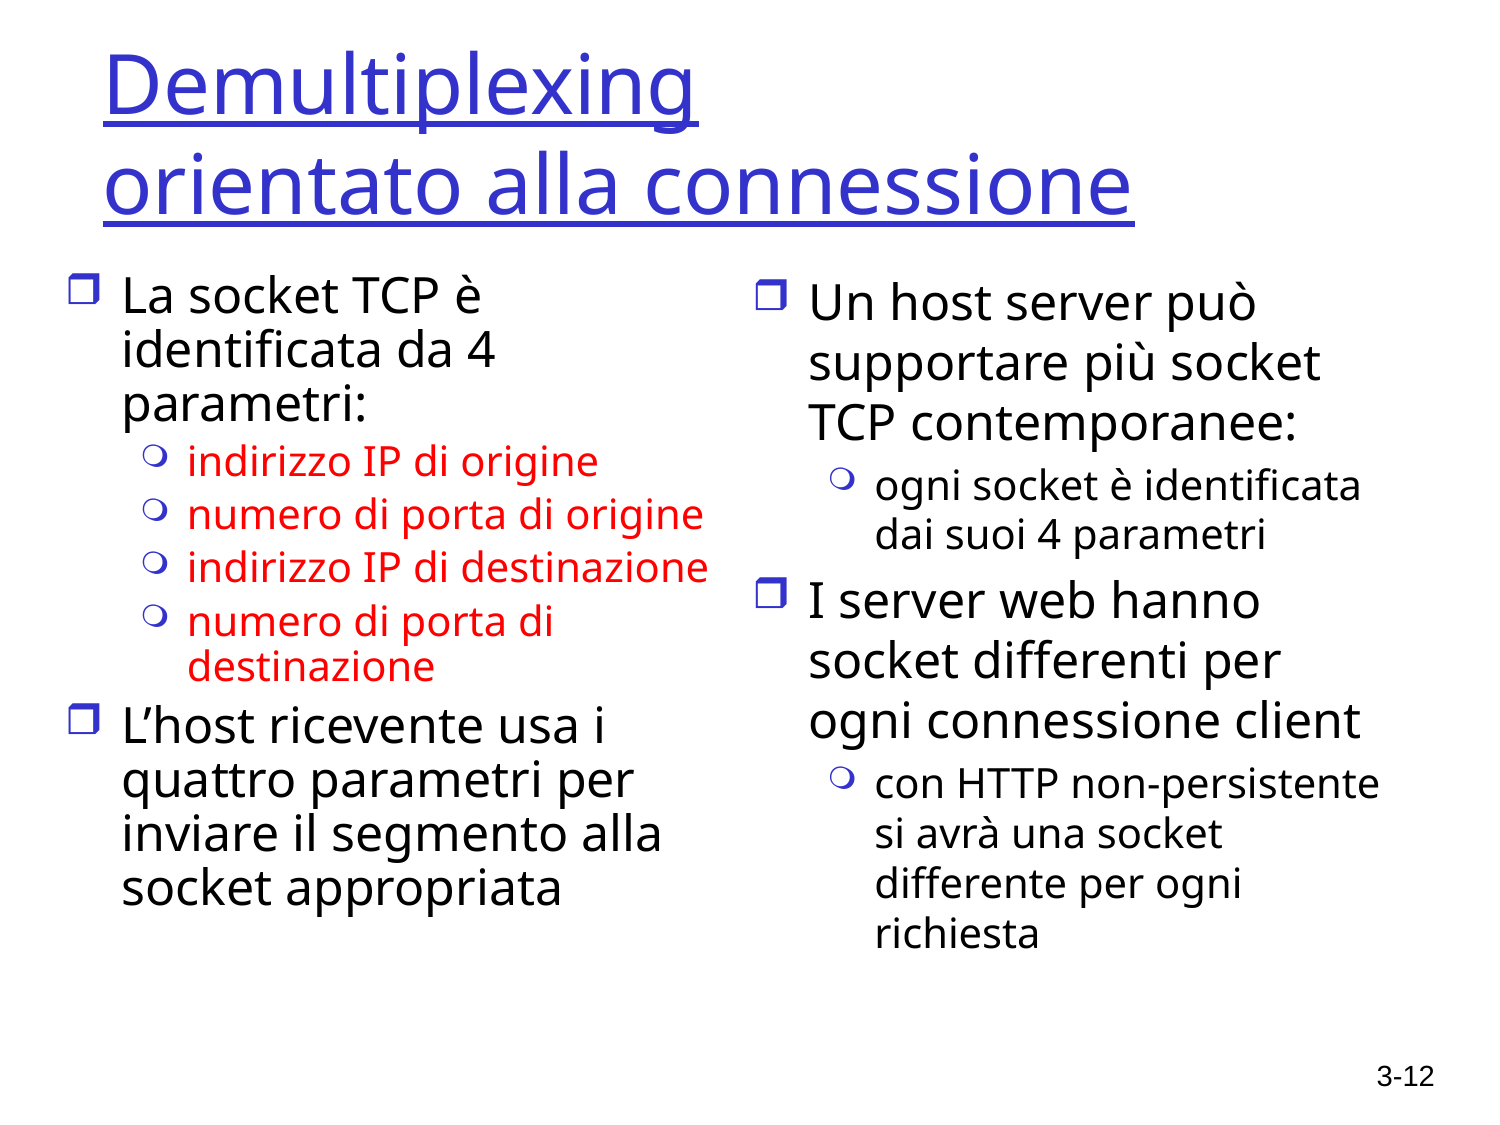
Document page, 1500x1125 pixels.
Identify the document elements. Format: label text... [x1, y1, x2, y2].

list La socket TCP è identificata da 4 parametri: indirizzo IP di origine numero di porta di origine indirizzo IP di destinazione numero di porta di destinazione L’host ricevente usa i quattro parametri per inviare il segmento alla socket appropriata [49, 262, 726, 1026]
list Un host server può supportare più socket TCP contemporanee: ogni socket è identificata dai suoi 4 parametri I server web hanno socket differenti per ogni connessione client con HTTP non-persistente si avrà una socket differente per ogni richiesta [737, 262, 1413, 1026]
title Demultiplexing orientato alla connessione [87, 37, 1363, 226]
slide_number 3-12 [1338, 1049, 1451, 1125]
